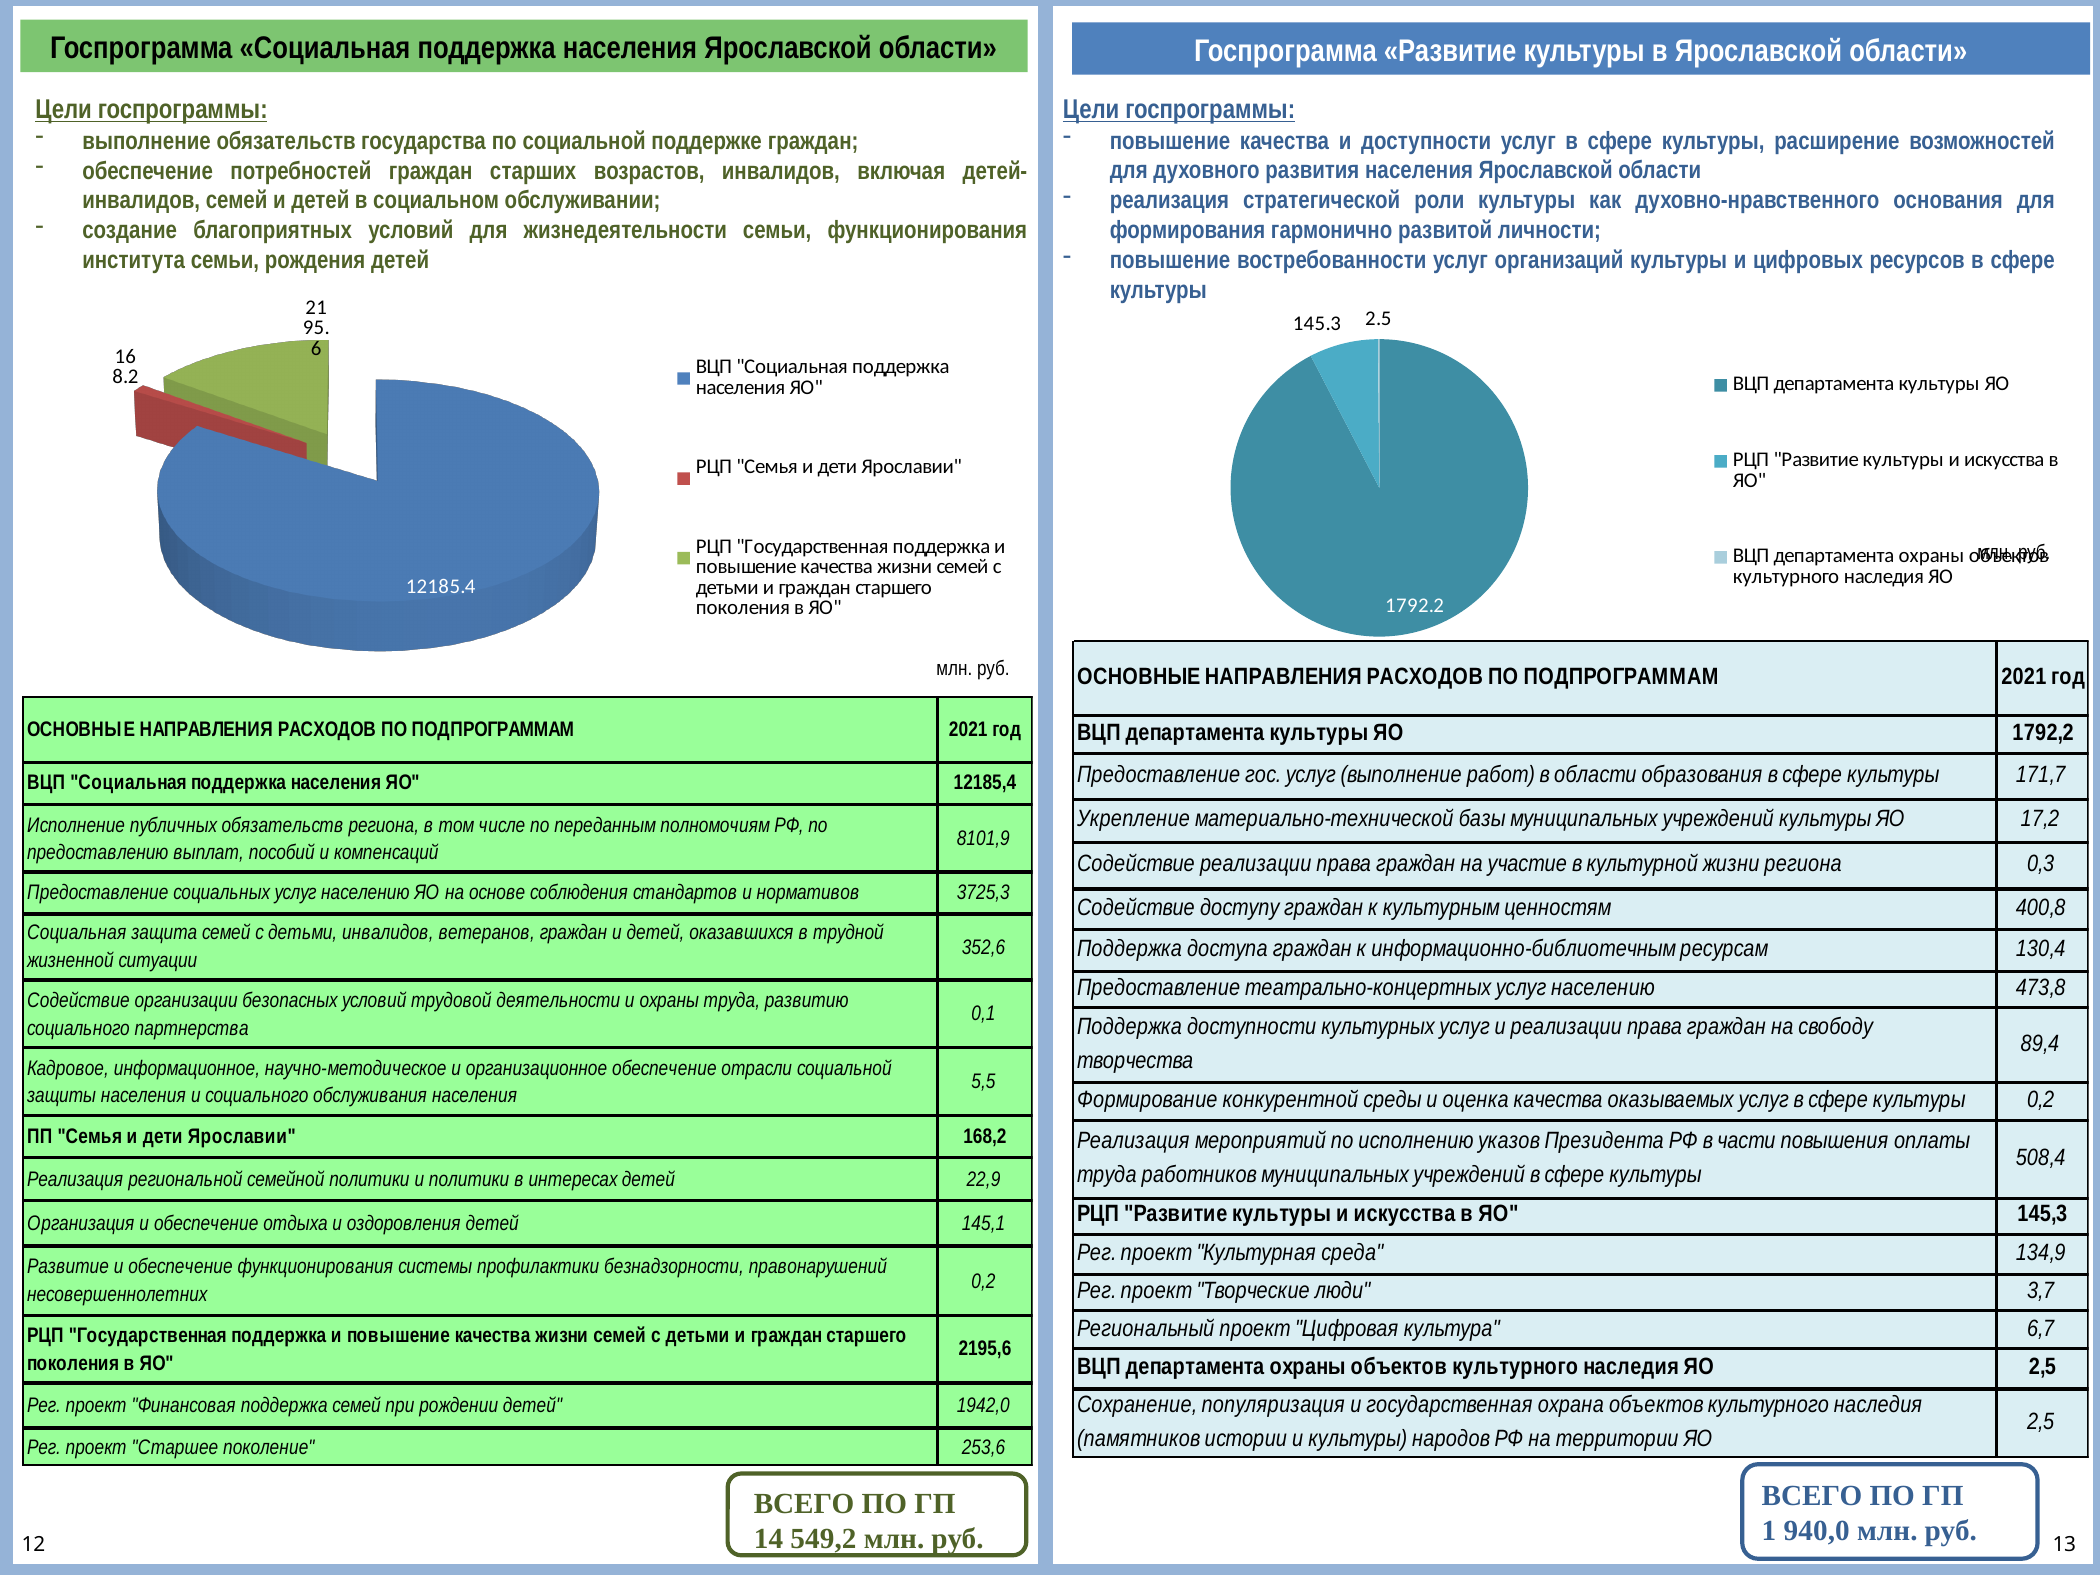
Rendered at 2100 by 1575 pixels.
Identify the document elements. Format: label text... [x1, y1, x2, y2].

text_box Цели госпрограммы: выполнение обязательств государства по социальной поддержке граждан; обеспечение потребностей граждан старших возрастов, инвалидов, включая детей-инвалидов, семей и детей в социальном обслуживании; создание благоприятных условий для жизнедеятельности семьи, функционирования института семьи, рождения детей [20, 84, 1042, 282]
text_box [3, 282, 1042, 1574]
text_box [21, 696, 1035, 1467]
text_box Госпрограмма «Социальная поддержка населения Ярославской области» [20, 19, 1028, 73]
text_box Цели госпрограммы: повышение качества и доступности услуг в сфере культуры, расширение возможностей для духовного развития населения Ярославской области реализация стратегической роли культуры как духовно-нравственного основания для формирования гармонично развитой личности; повышение востребованности услуг организаций культуры и цифровых ресурсов в сфере культуры [1054, 84, 2072, 301]
text_box 12 [6, 1523, 70, 1563]
chart [1052, 302, 2076, 644]
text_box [1071, 640, 2091, 1460]
text_box ВСЕГО ПО ГП 1 940,0 млн. руб. [1740, 1468, 2040, 1561]
chart [0, 193, 1027, 681]
text_box [3, 0, 1045, 192]
text_box [1046, 0, 2100, 1574]
text_box ВСЕГО ПО ГП 14 549,2 млн. руб. [725, 1474, 1029, 1558]
text_box Госпрограмма «Развитие культуры в Ярославской области» [1072, 22, 2091, 75]
text_box 13 [2037, 1522, 2099, 1563]
